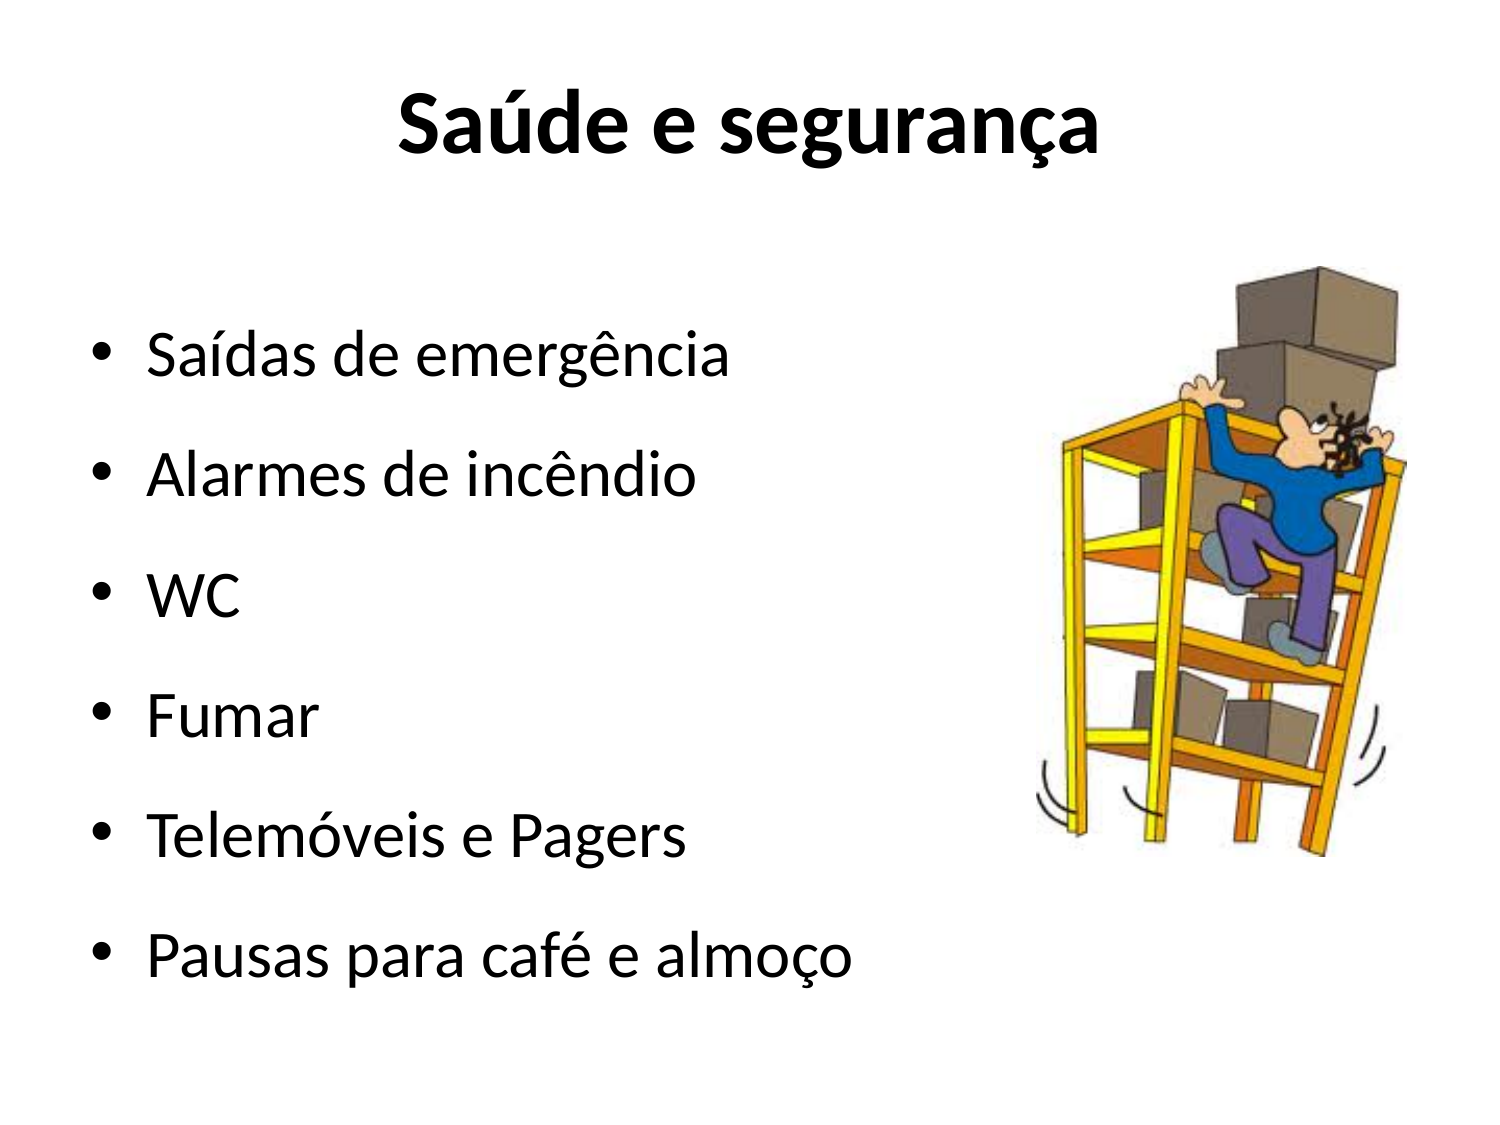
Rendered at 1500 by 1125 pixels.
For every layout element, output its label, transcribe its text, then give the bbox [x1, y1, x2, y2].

list Saídas de emergência Alarmes de incêndio WC Fumar Telemóveis e Pagers Pausas para café e almoço [75, 262, 1425, 1005]
picture [1035, 266, 1408, 857]
title Saúde e segurança [75, 45, 1425, 188]
